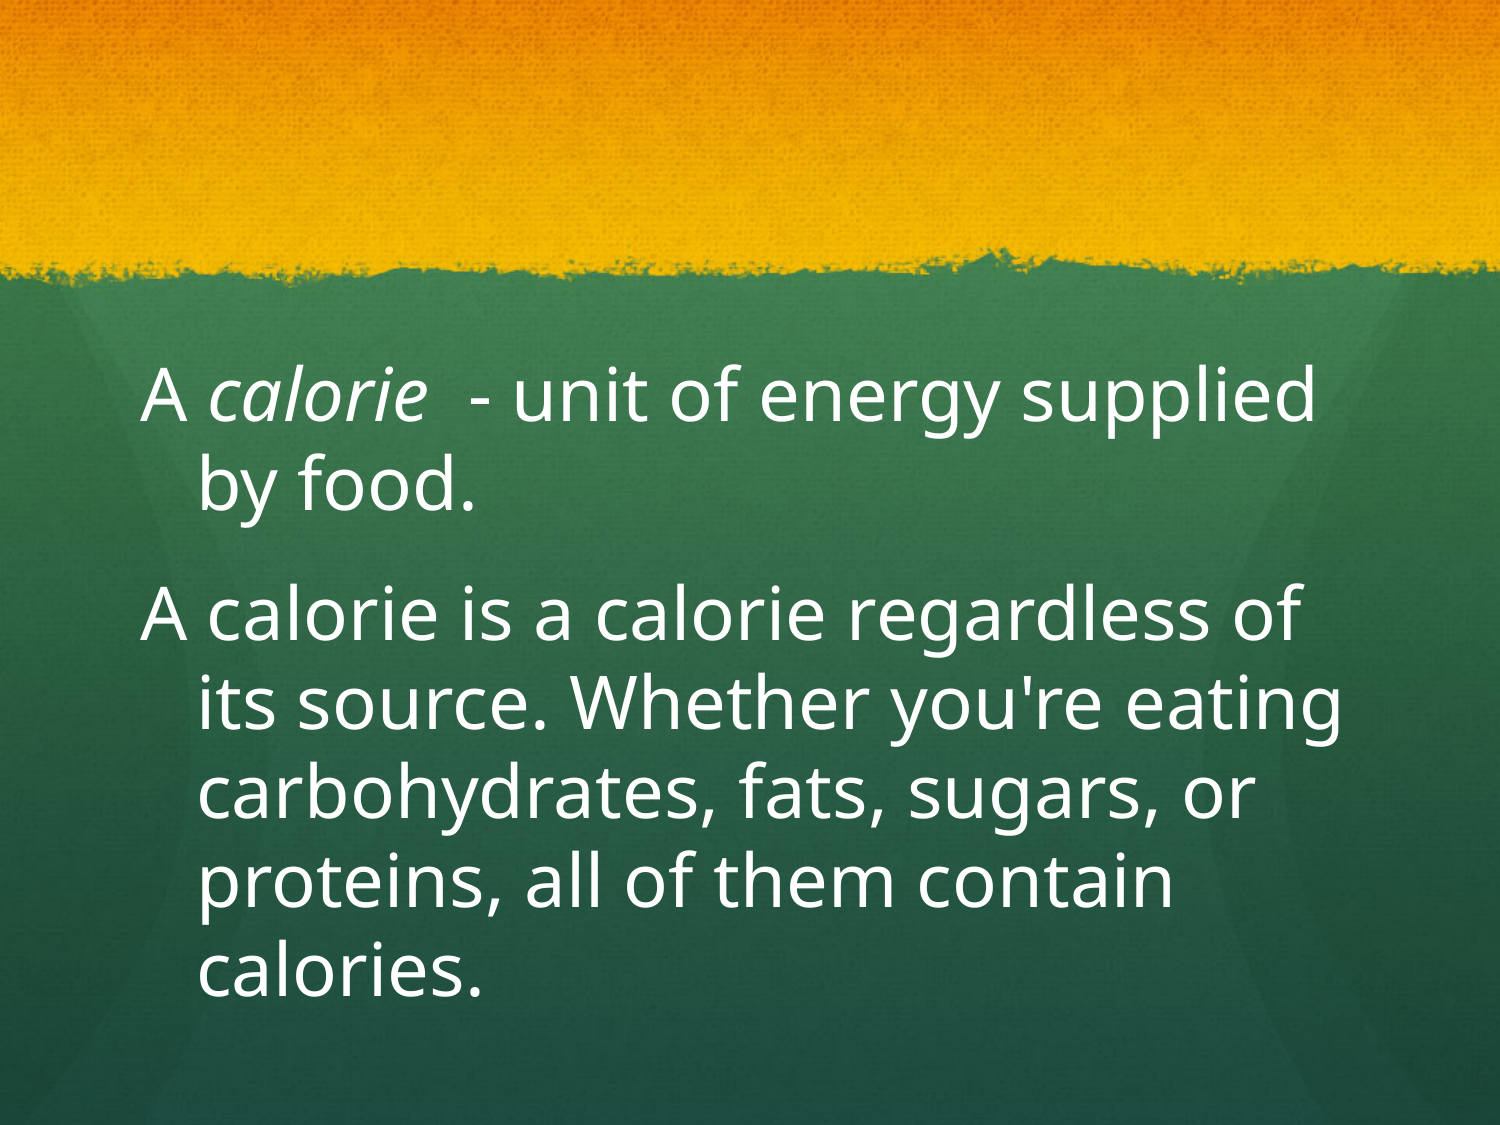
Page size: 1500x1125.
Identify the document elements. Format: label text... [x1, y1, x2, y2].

list A calorie - unit of energy supplied by food. A calorie is a calorie regardless of its source. Whether you're eating carbohydrates, fats, sugars, or proteins, all of them contain calories. [125, 339, 1375, 1026]
picture [0, 0, 1500, 1125]
